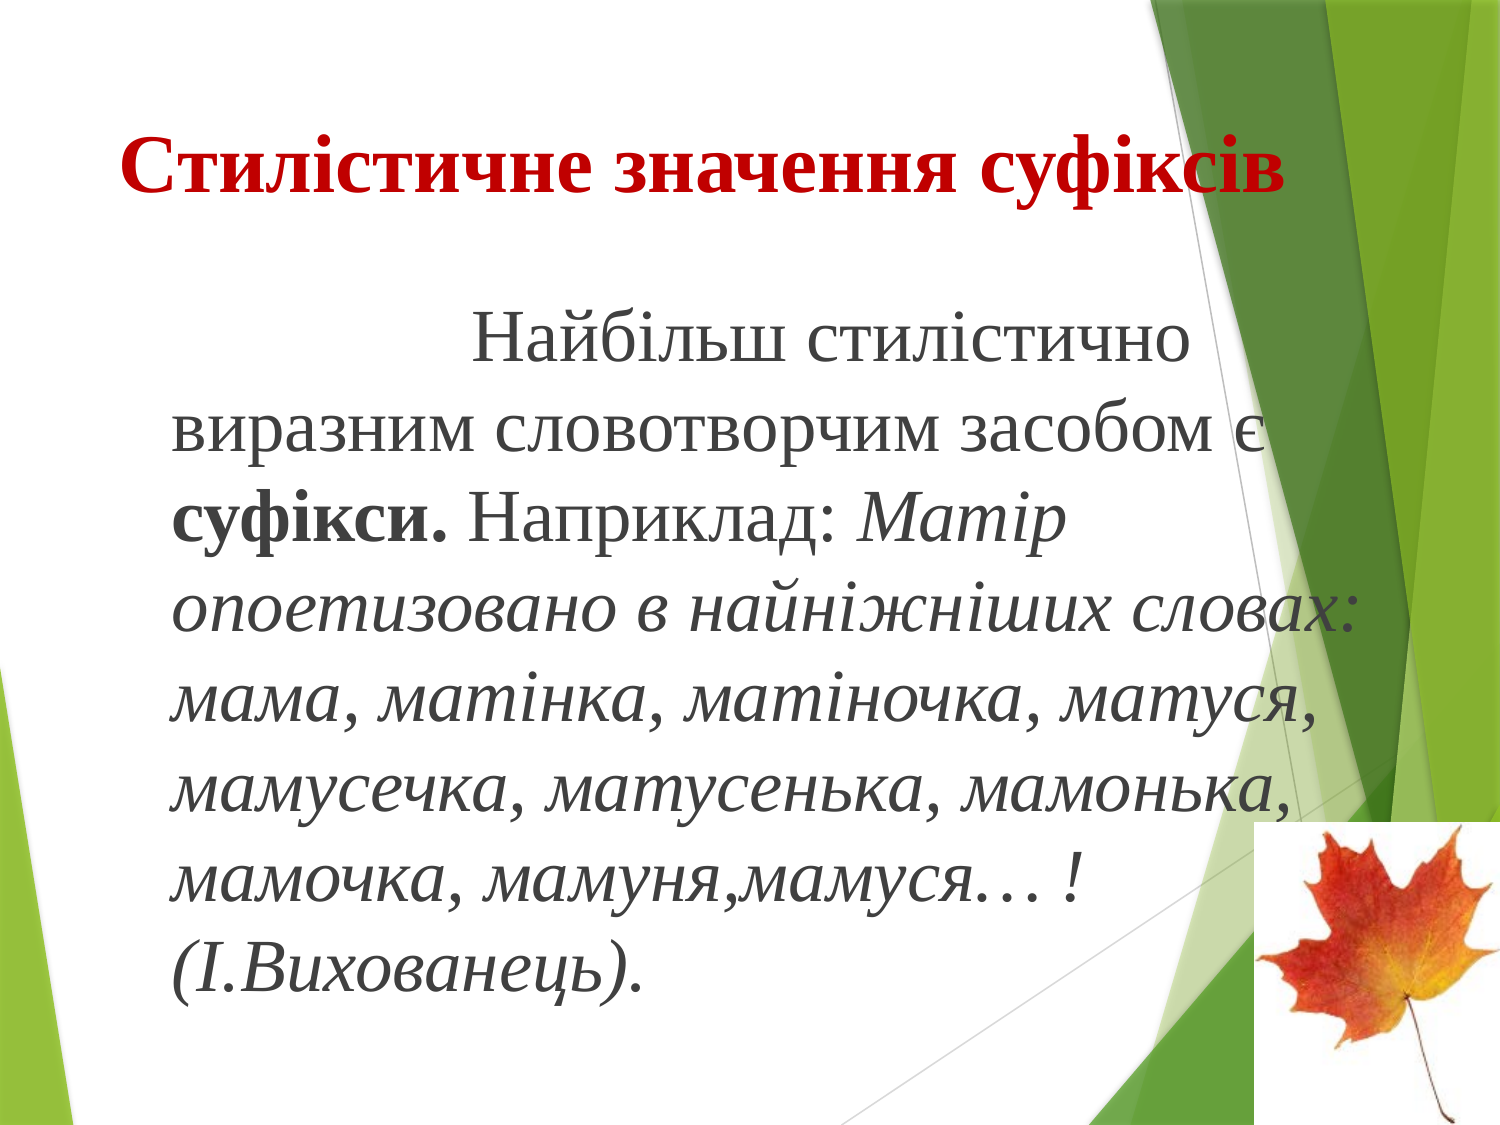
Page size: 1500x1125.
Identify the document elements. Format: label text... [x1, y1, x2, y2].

title Стилістичне значення суфіксів [88, 101, 1318, 305]
picture [1253, 821, 1500, 1125]
list Найбільш стилістично виразним словотворчим засобом є суфікси. Наприклад: Матір опоетизовано в найніжніших словах: мама, матінка, матіночка, матуся, мамусечка, матусенька, мамонька, мамочка, мамуня,мамуся… !(І.Вихованець). [100, 278, 1500, 1094]
